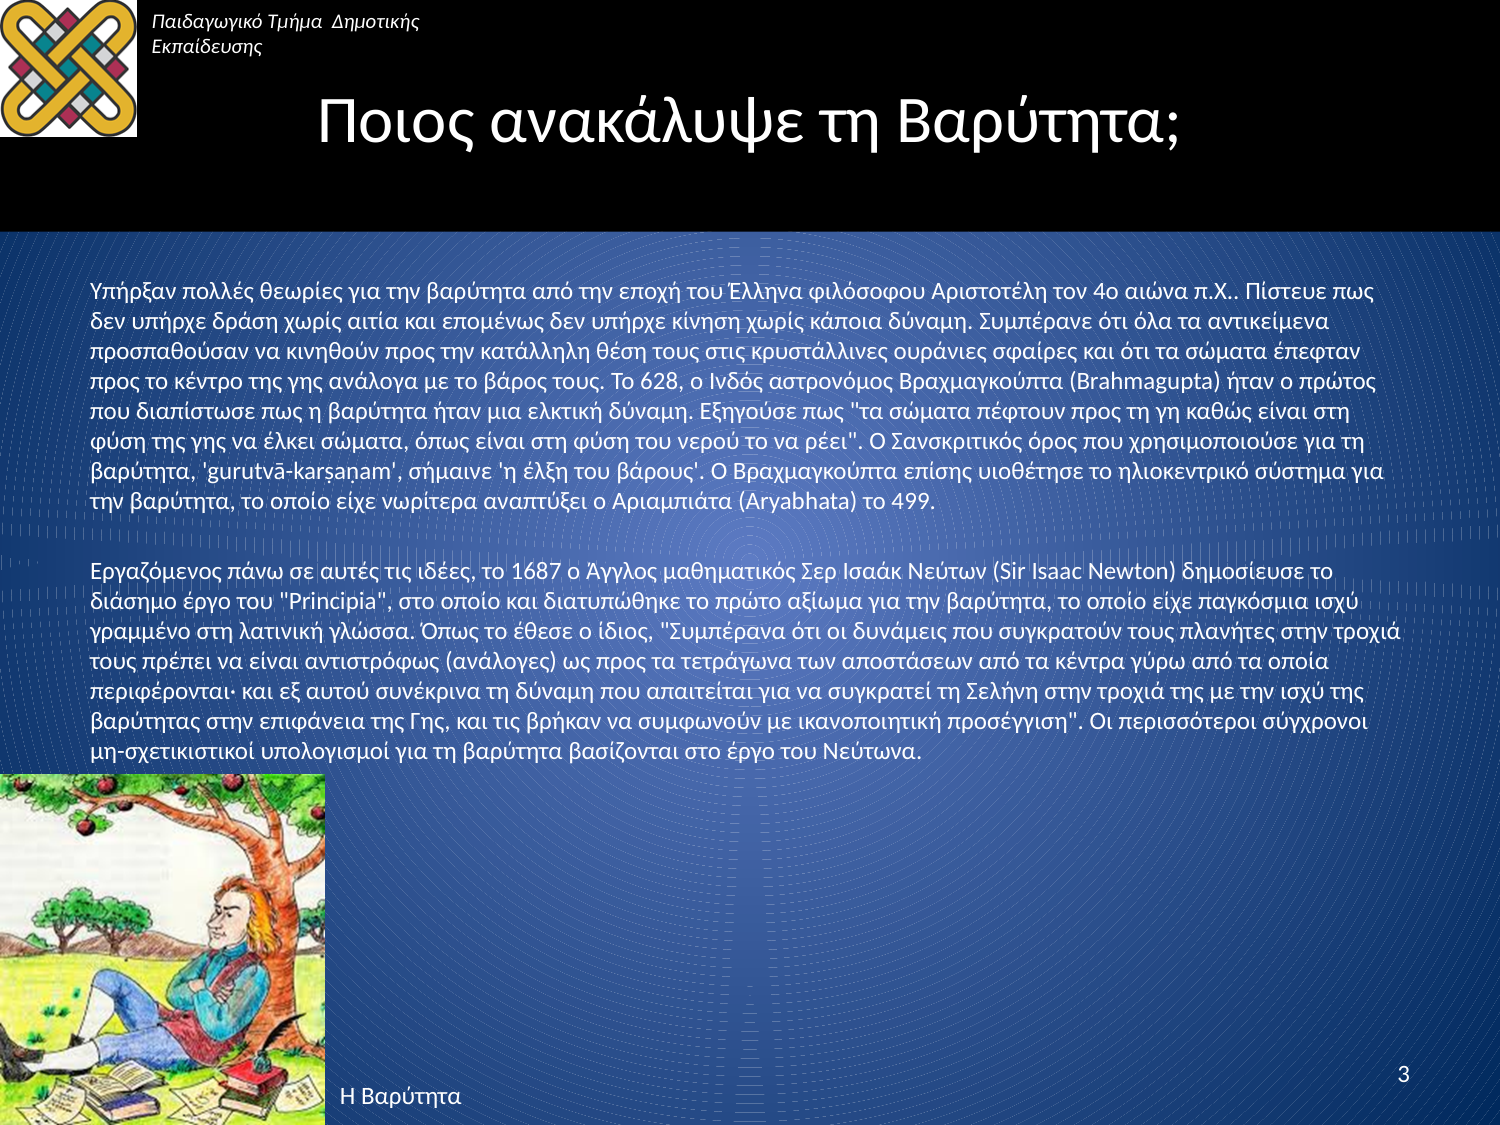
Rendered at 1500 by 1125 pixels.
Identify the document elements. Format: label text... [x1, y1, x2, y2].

slide_number Η Βαρύτητα [329, 1065, 675, 1125]
list Υπήρξαν πολλές θεωρίες για την βαρύτητα από την εποχή του Έλληνα φιλόσοφου Αριστοτέλη τον 4ο αιώνα π.Χ.. Πίστευε πως δεν υπήρχε δράση χωρίς αιτία και επομένως δεν υπήρχε κίνηση χωρίς κάποια δύναμη. Συμπέρανε ότι όλα τα αντικείμενα προσπαθούσαν να κινηθούν προς την κατάλληλη θέση τους στις κρυστάλλινες ουράνιες σφαίρες και ότι τα σώματα έπεφταν προς το κέντρο της γης ανάλογα με το βάρος τους. Το 628, ο Ινδός αστρονόμος Βραχμαγκούπτα (Brahmagupta) ήταν ο πρώτος που διαπίστωσε πως η βαρύτητα ήταν μια ελκτική δύναμη. Εξηγούσε πως "τα σώματα πέφτουν προς τη γη καθώς είναι στη φύση της γης να έλκει σώματα, όπως είναι στη φύση του νερού το να ρέει". Ο Σανσκριτικός όρος που χρησιμοποιούσε για τη βαρύτητα, 'gurutvā-karṣaṇam', σήμαινε 'η έλξη του βάρους'. Ο Βραχμαγκούπτα επίσης υιοθέτησε το ηλιοκεντρικό σύστημα για την βαρύτητα, το οποίο είχε νωρίτερα αναπτύξει ο Αριαμπιάτα (Aryabhata) το 499. Εργαζόμενος πάνω σε αυτές τις ιδέες, το 1687 ο Άγγλος μαθηματικός Σερ Ισαάκ Νεύτων (Sir Isaac Newton) δημοσίευσε το διάσημο έργο του "Principia", στο οποίο και διατυπώθηκε το πρώτο αξίωμα για την βαρύτητα, το οποίο είχε παγκόσμια ισχύ γραμμένο στη λατινική γλώσσα. Όπως το έθεσε ο ίδιος, "Συμπέρανα ότι οι δυνάμεις που συγκρατούν τους πλανήτες στην τροχιά τους πρέπει να είναι αντιστρόφως (ανάλογες) ως προς τα τετράγωνα των αποστάσεων από τα κέντρα γύρω από τα οποία περιφέρονται· και εξ αυτού συνέκρινα τη δύναμη που απαιτείται για να συγκρατεί τη Σελήνη στην τροχιά της με την ισχύ της βαρύτητας στην επιφάνεια της Γης, και τις βρήκαν να συμφωνούν με ικανοποιητική προσέγγιση". Οι περισσότεροι σύγχρονοι μη-σχετικιστικοί υπολογισμοί για τη βαρύτητα βασίζονται στο έργο του Νεύτωνα. [75, 267, 1425, 775]
picture [0, 774, 326, 1125]
title Ποιος ανακάλυψε τη Βαρύτητα; [0, 0, 1500, 232]
picture [0, 0, 138, 138]
text_box Παιδαγωγικό Τμήμα Δημοτικής Εκπαίδευσης [139, 0, 470, 65]
slide_number 3 [1074, 1042, 1425, 1103]
